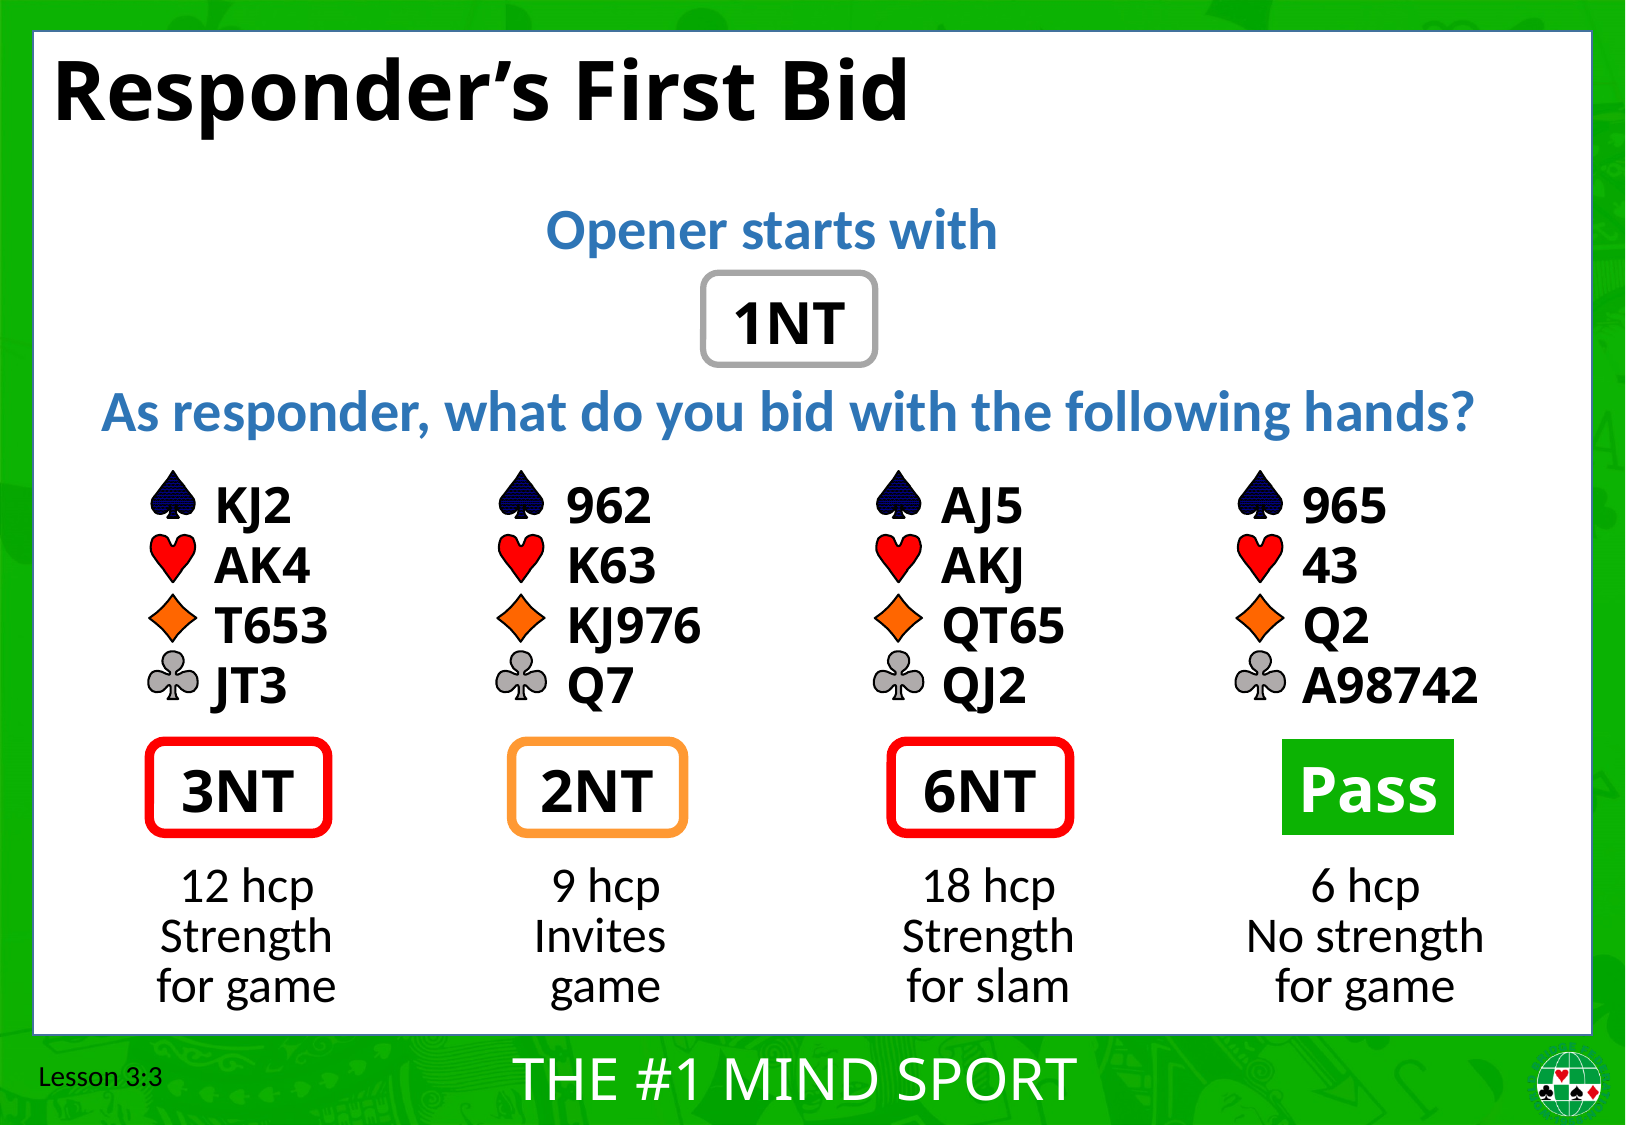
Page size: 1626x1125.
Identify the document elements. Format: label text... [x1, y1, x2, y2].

picture [0, 0, 1626, 1125]
text_box 9 hcp Invites game [518, 855, 693, 1021]
text_box Pass [1282, 739, 1454, 835]
text_box As responder, what do you bid with the following hands? [86, 365, 1594, 451]
text_box 18 hcp Strength for slam [886, 855, 1091, 1021]
title Responder’s First Bid [36, 41, 1204, 147]
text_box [148, 465, 351, 724]
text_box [496, 465, 729, 724]
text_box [1235, 465, 1502, 724]
text_box 6NT [890, 740, 1071, 835]
text_box 6 hcp No strength for game [1230, 855, 1500, 1021]
text_box 1NT [702, 271, 877, 366]
text_box 2NT [510, 740, 685, 835]
text_box 12 hcp Strength for game [141, 855, 353, 1021]
text_box Opener starts with [532, 183, 1015, 269]
text_box 3NT [148, 740, 329, 835]
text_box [873, 465, 1090, 724]
